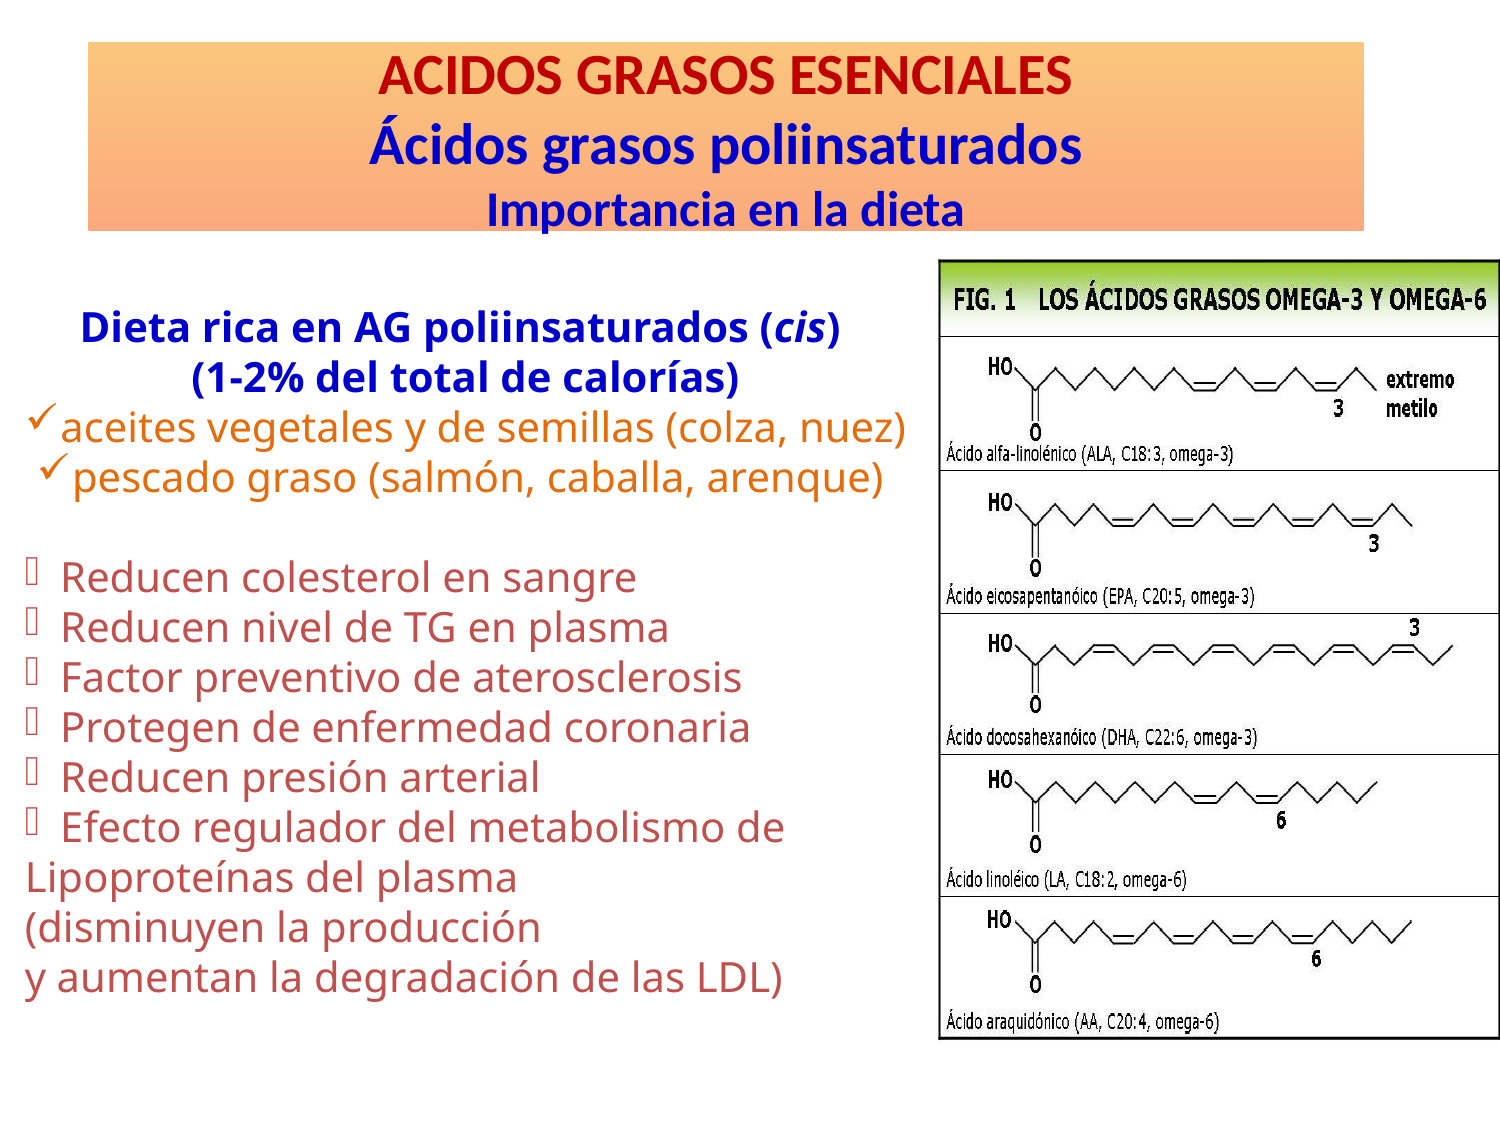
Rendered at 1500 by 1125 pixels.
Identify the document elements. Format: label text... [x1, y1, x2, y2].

picture [937, 257, 1500, 1044]
title ACIDOS GRASOS ESENCIALES Ácidos grasos poliinsaturados Importancia en la dieta [88, 42, 1364, 231]
text_box Dieta rica en AG poliinsaturados (cis) (1-2% del total de calorías) aceites vegetales y de semillas (colza, nuez) pescado graso (salmón, caballa, arenque) Reducen colesterol en sangre Reducen nivel de TG en plasma Factor preventivo de aterosclerosis Protegen de enfermedad coronaria Reducen presión arterial Efecto regulador del metabolismo de Lipoproteínas del plasma (disminuyen la producción y aumentan la degradación de las LDL) [10, 292, 921, 1008]
